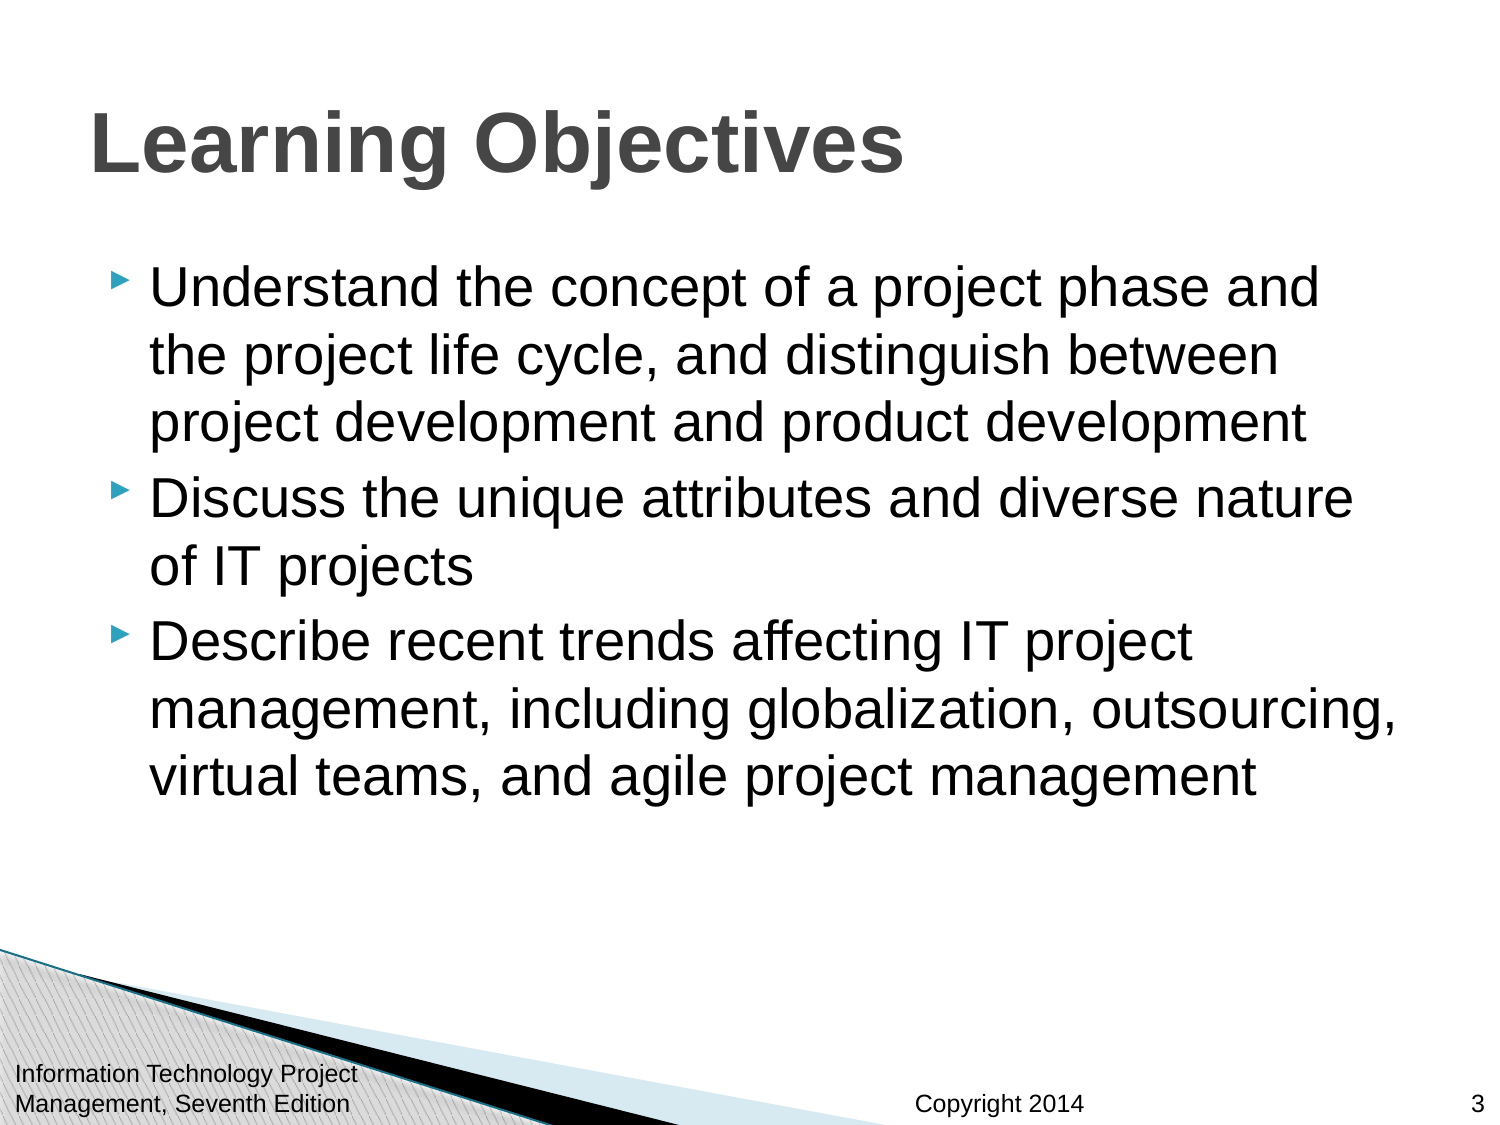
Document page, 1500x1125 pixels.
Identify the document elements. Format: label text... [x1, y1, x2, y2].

title Learning Objectives [75, 45, 1425, 233]
footer Information Technology Project Management, Seventh Edition [0, 1065, 425, 1125]
list Understand the concept of a project phase and the project life cycle, and distinguish between project development and product development Discuss the unique attributes and diverse nature of IT projects Describe recent trends affecting IT project management, including globalization, outsourcing, virtual teams, and agile project management [74, 242, 1426, 986]
slide_number 3 [1408, 1065, 1500, 1125]
